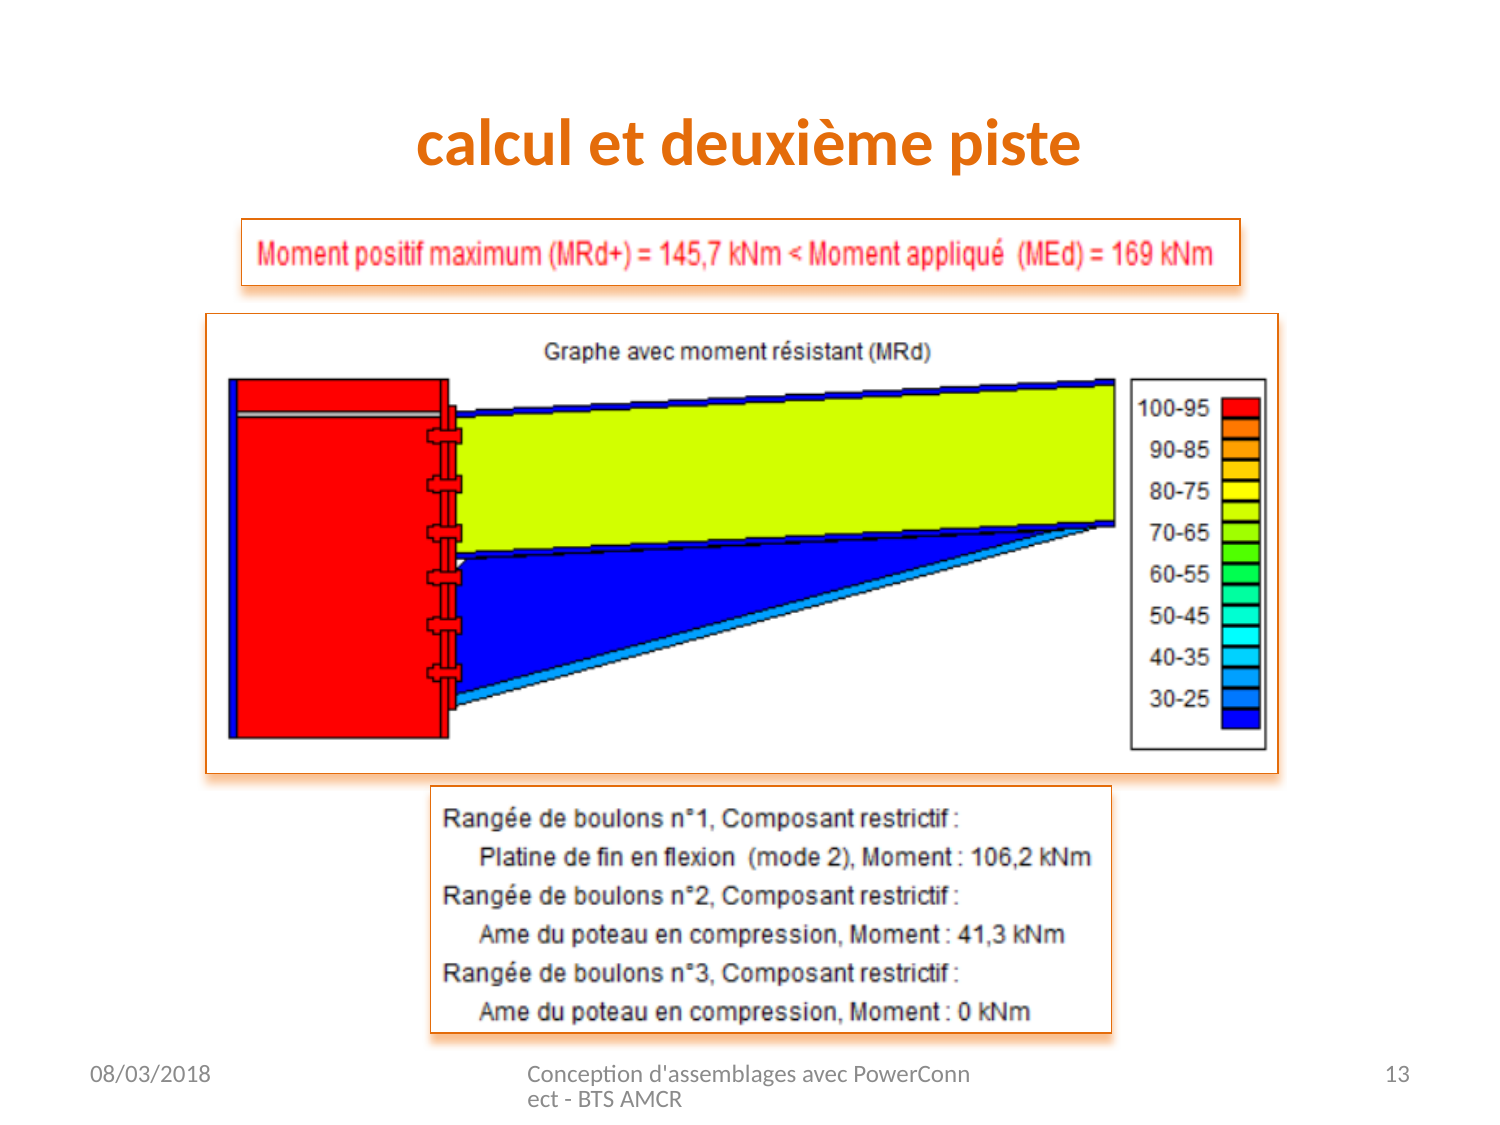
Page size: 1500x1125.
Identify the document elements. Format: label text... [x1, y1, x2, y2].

slide_number 13 [1074, 1042, 1425, 1103]
footer Conception d'assemblages avec PowerConnect - BTS AMCR [512, 1042, 988, 1103]
picture [241, 219, 1240, 285]
picture [430, 786, 1111, 1033]
picture [206, 314, 1278, 774]
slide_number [75, 1042, 425, 1103]
title calcul et deuxième piste [75, 45, 1425, 233]
